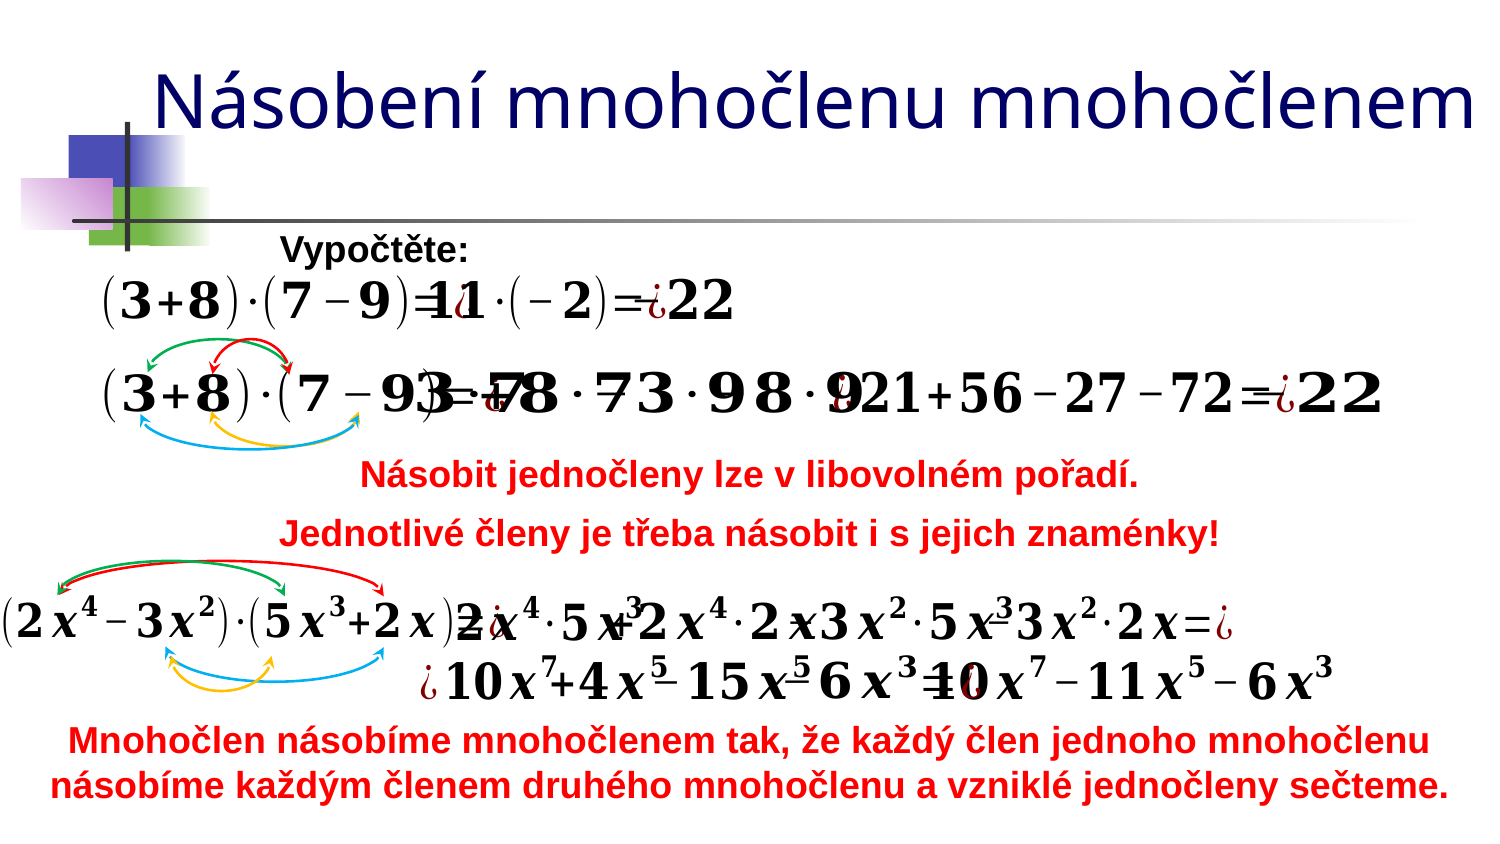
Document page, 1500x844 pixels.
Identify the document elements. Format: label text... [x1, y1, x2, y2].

text_box Jednotlivé členy je třeba násobit i s jejich znaménky! [0, 501, 1500, 562]
text_box Mnohočlen násobíme mnohočlenem tak, že každý člen jednoho mnohočlenu násobíme každým členem druhého mnohočlenu a vzniklé jednočleny sečteme. [0, 708, 1500, 814]
text_box [147, 339, 238, 375]
text_box [210, 410, 361, 426]
text_box [140, 413, 359, 442]
text_box [211, 562, 384, 597]
text_box [168, 655, 275, 692]
text_box [208, 338, 294, 375]
text_box Násobit jednočleny lze v libovolném pořadí. [0, 442, 1500, 501]
text_box Vypočtěte: [212, 217, 537, 278]
title Násobení mnohočlenu mnohočlenem [129, 8, 1500, 189]
text_box [165, 646, 384, 682]
text_box [57, 562, 285, 597]
